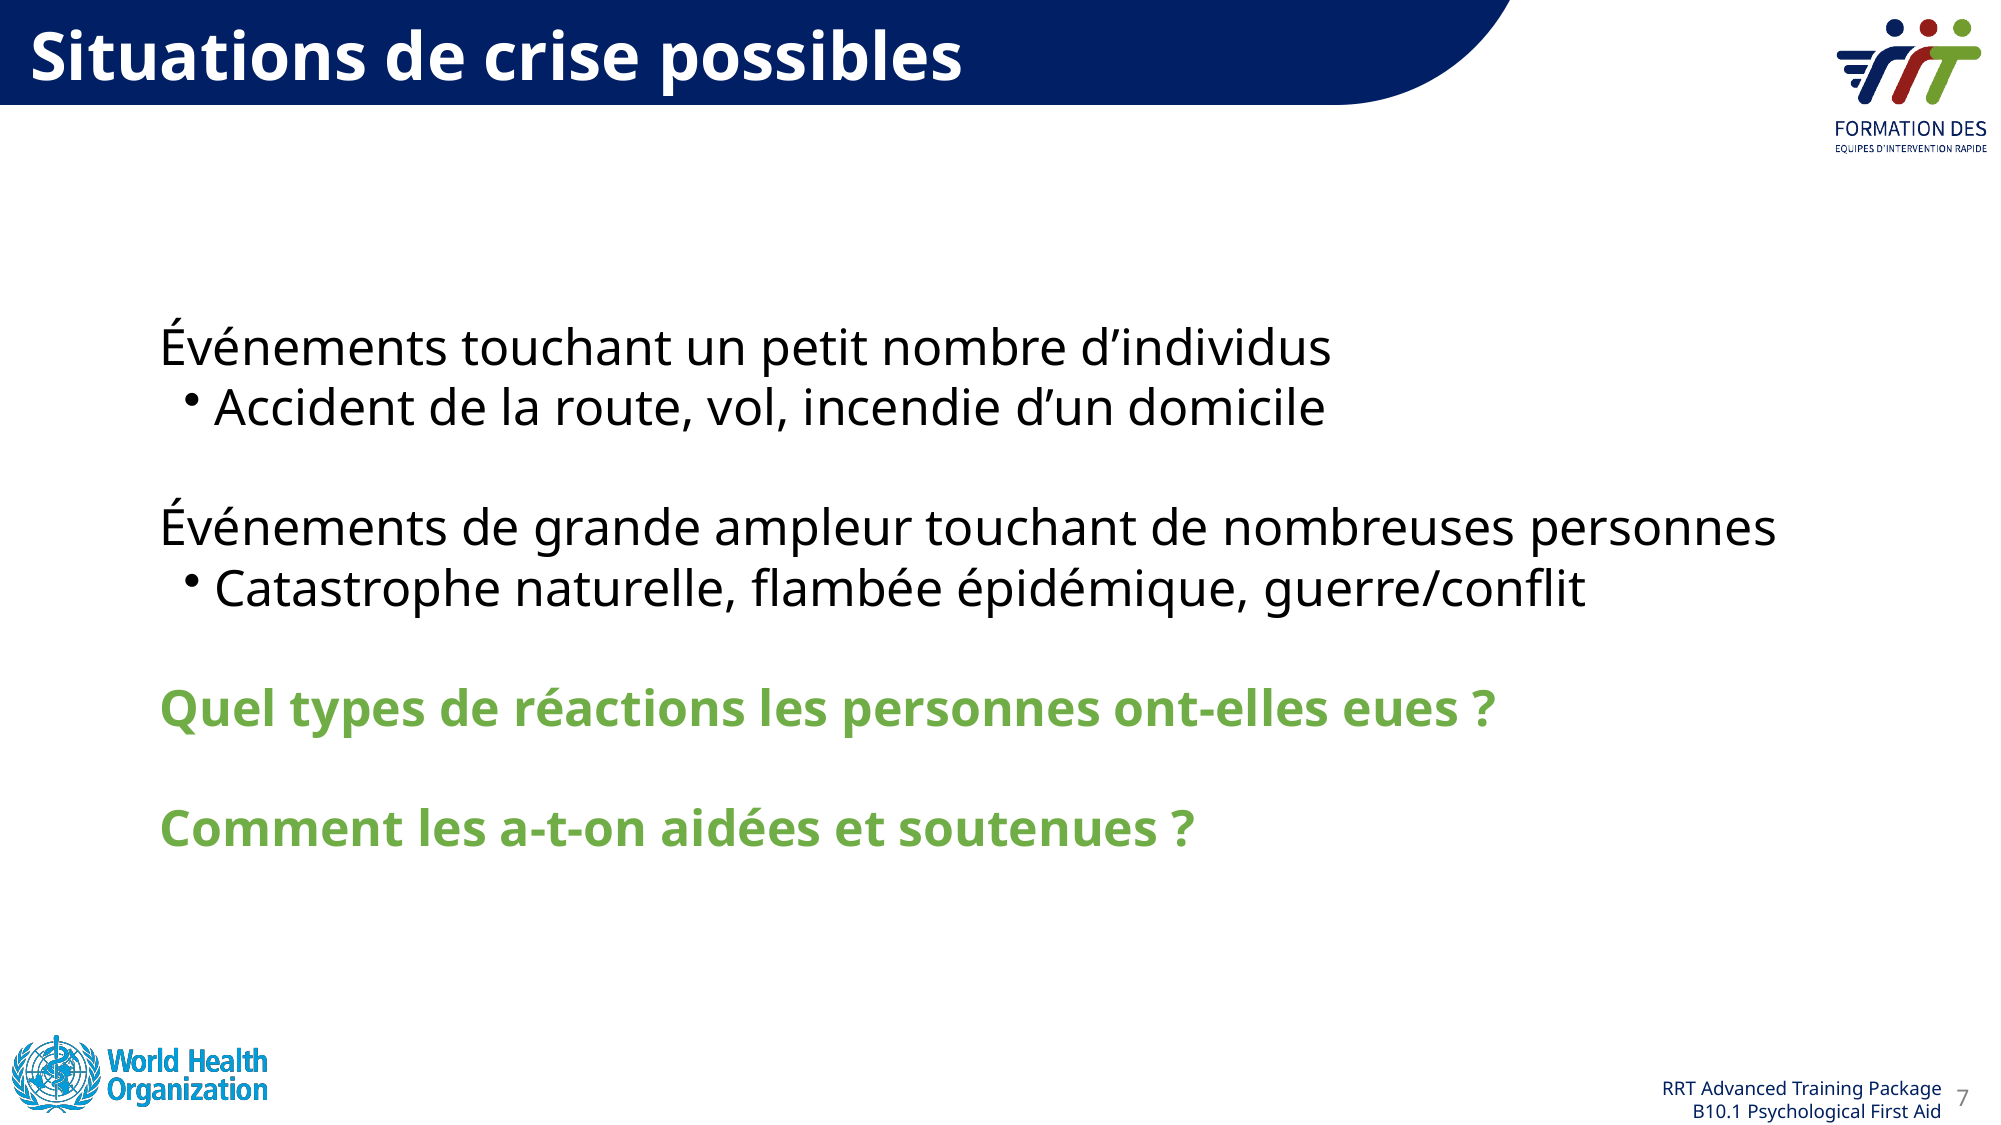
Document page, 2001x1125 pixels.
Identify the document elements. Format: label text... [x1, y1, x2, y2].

picture [12, 1083, 48, 1113]
picture [34, 1054, 43, 1078]
picture [0, 0, 1533, 105]
picture [59, 1035, 267, 1113]
picture [71, 1053, 90, 1091]
picture [1835, 18, 1987, 154]
text_box Situations de crise possibles [22, 5, 1490, 112]
picture [12, 1035, 54, 1068]
picture [50, 1108, 62, 1113]
picture [22, 1062, 26, 1077]
picture [24, 1054, 36, 1087]
picture [36, 1088, 78, 1105]
picture [40, 1062, 47, 1070]
picture [30, 1083, 37, 1091]
picture [46, 1056, 54, 1062]
list Événements touchant un petit nombre d’individus Accident de la route, vol, incendie d’un domicile Événements de grande ampleur touchant de nombreuses personnes Catastrophe naturelle, flambée épidémique, guerre/conflit Quel types de réactions les personnes ont-elles eues ? Comment les a-t-on aidées et soutenues ? [151, 313, 1864, 1032]
